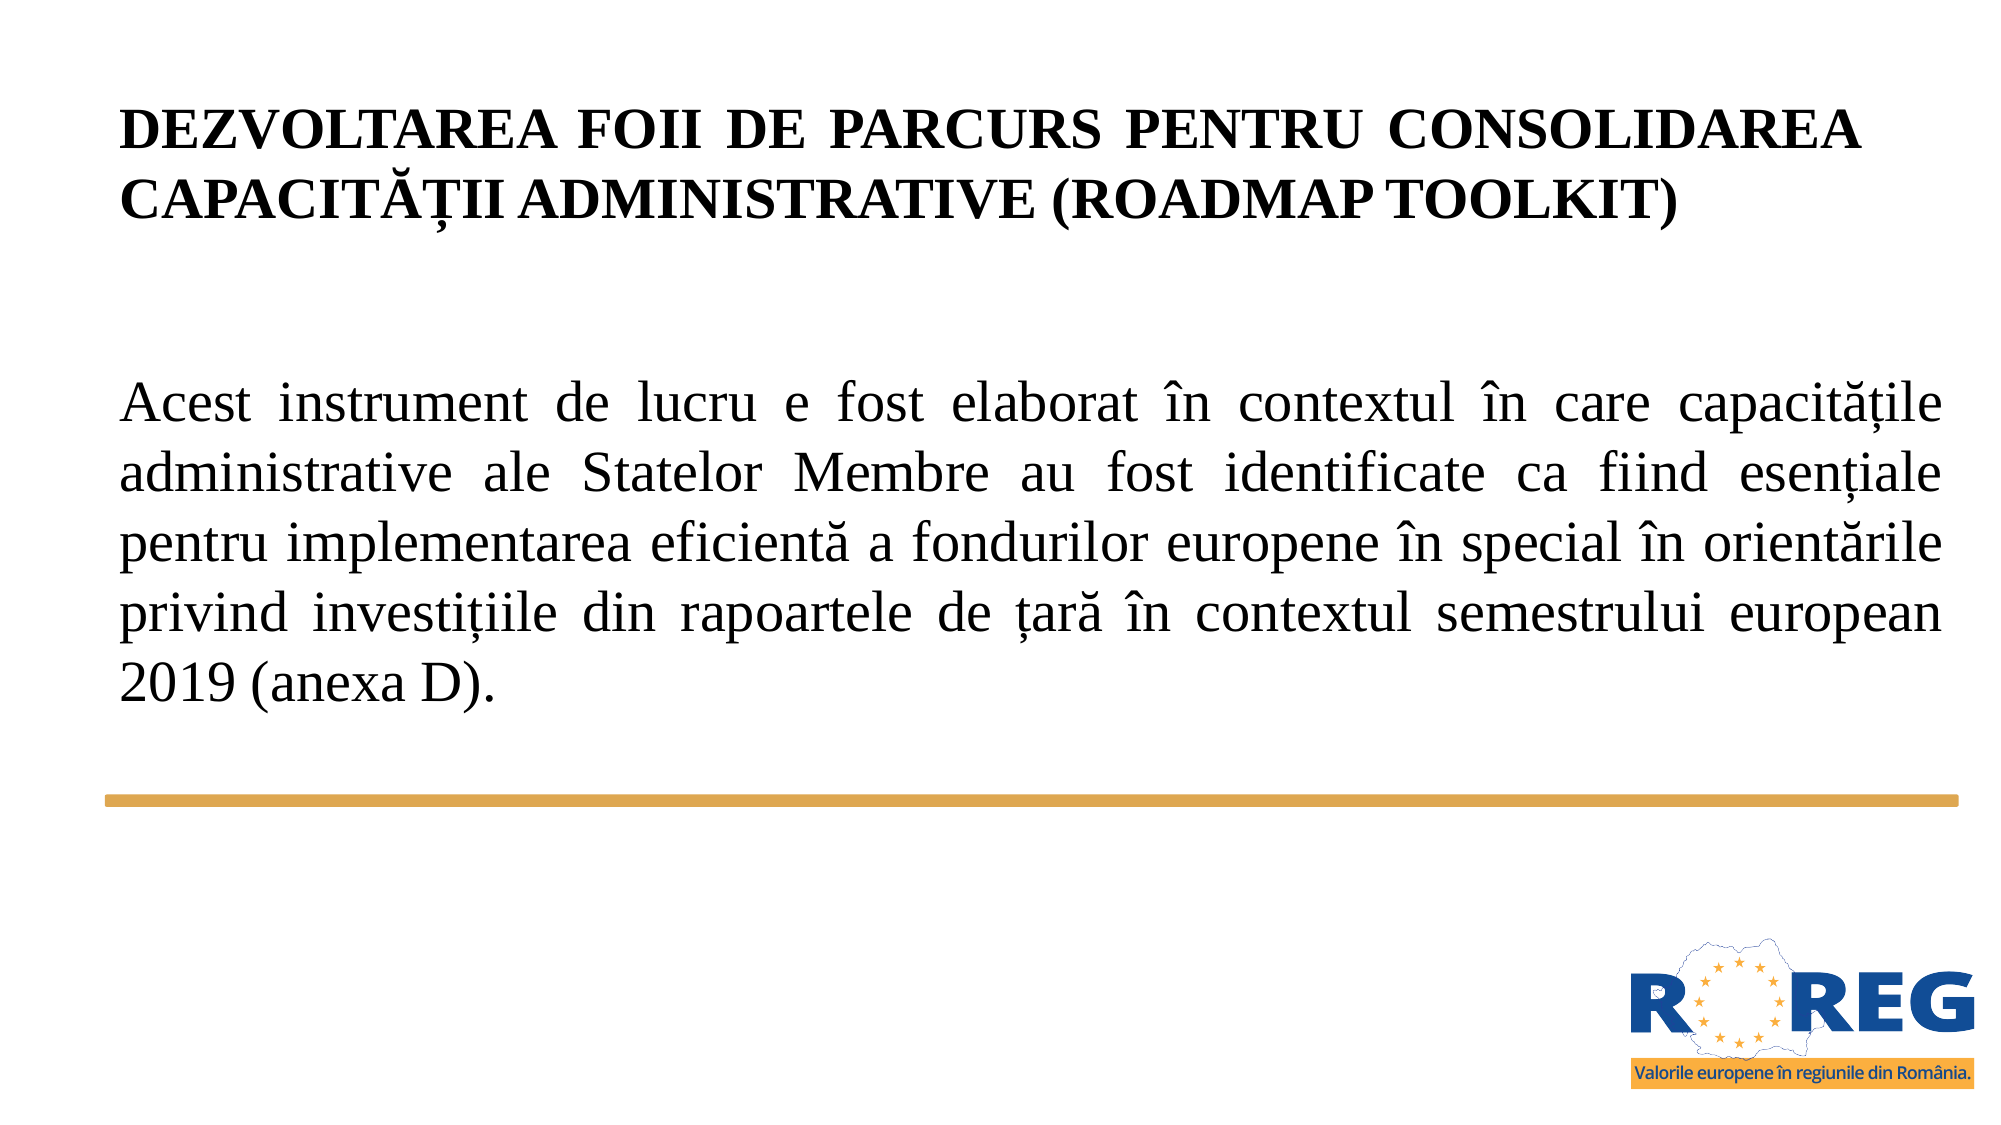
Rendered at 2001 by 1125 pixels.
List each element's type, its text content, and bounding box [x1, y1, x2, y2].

text_box [104, 794, 1959, 807]
text_box DEZVOLTAREA FOII DE PARCURS PENTRU CONSOLIDAREA CAPACITĂȚII ADMINISTRATIVE (ROADMAP TOOLKIT) [104, 83, 1875, 238]
picture [1618, 908, 1990, 1097]
text_box Acest instrument de lucru e fost elaborat în contextul în care capacitățile administrative ale Statelor Membre au fost identificate ca fiind esențiale pentru implementarea eficientă a fondurilor europene în special în orientările privind investițiile din rapoartele de țară în contextul semestrului european 2019 (anexa D). [104, 285, 1959, 721]
